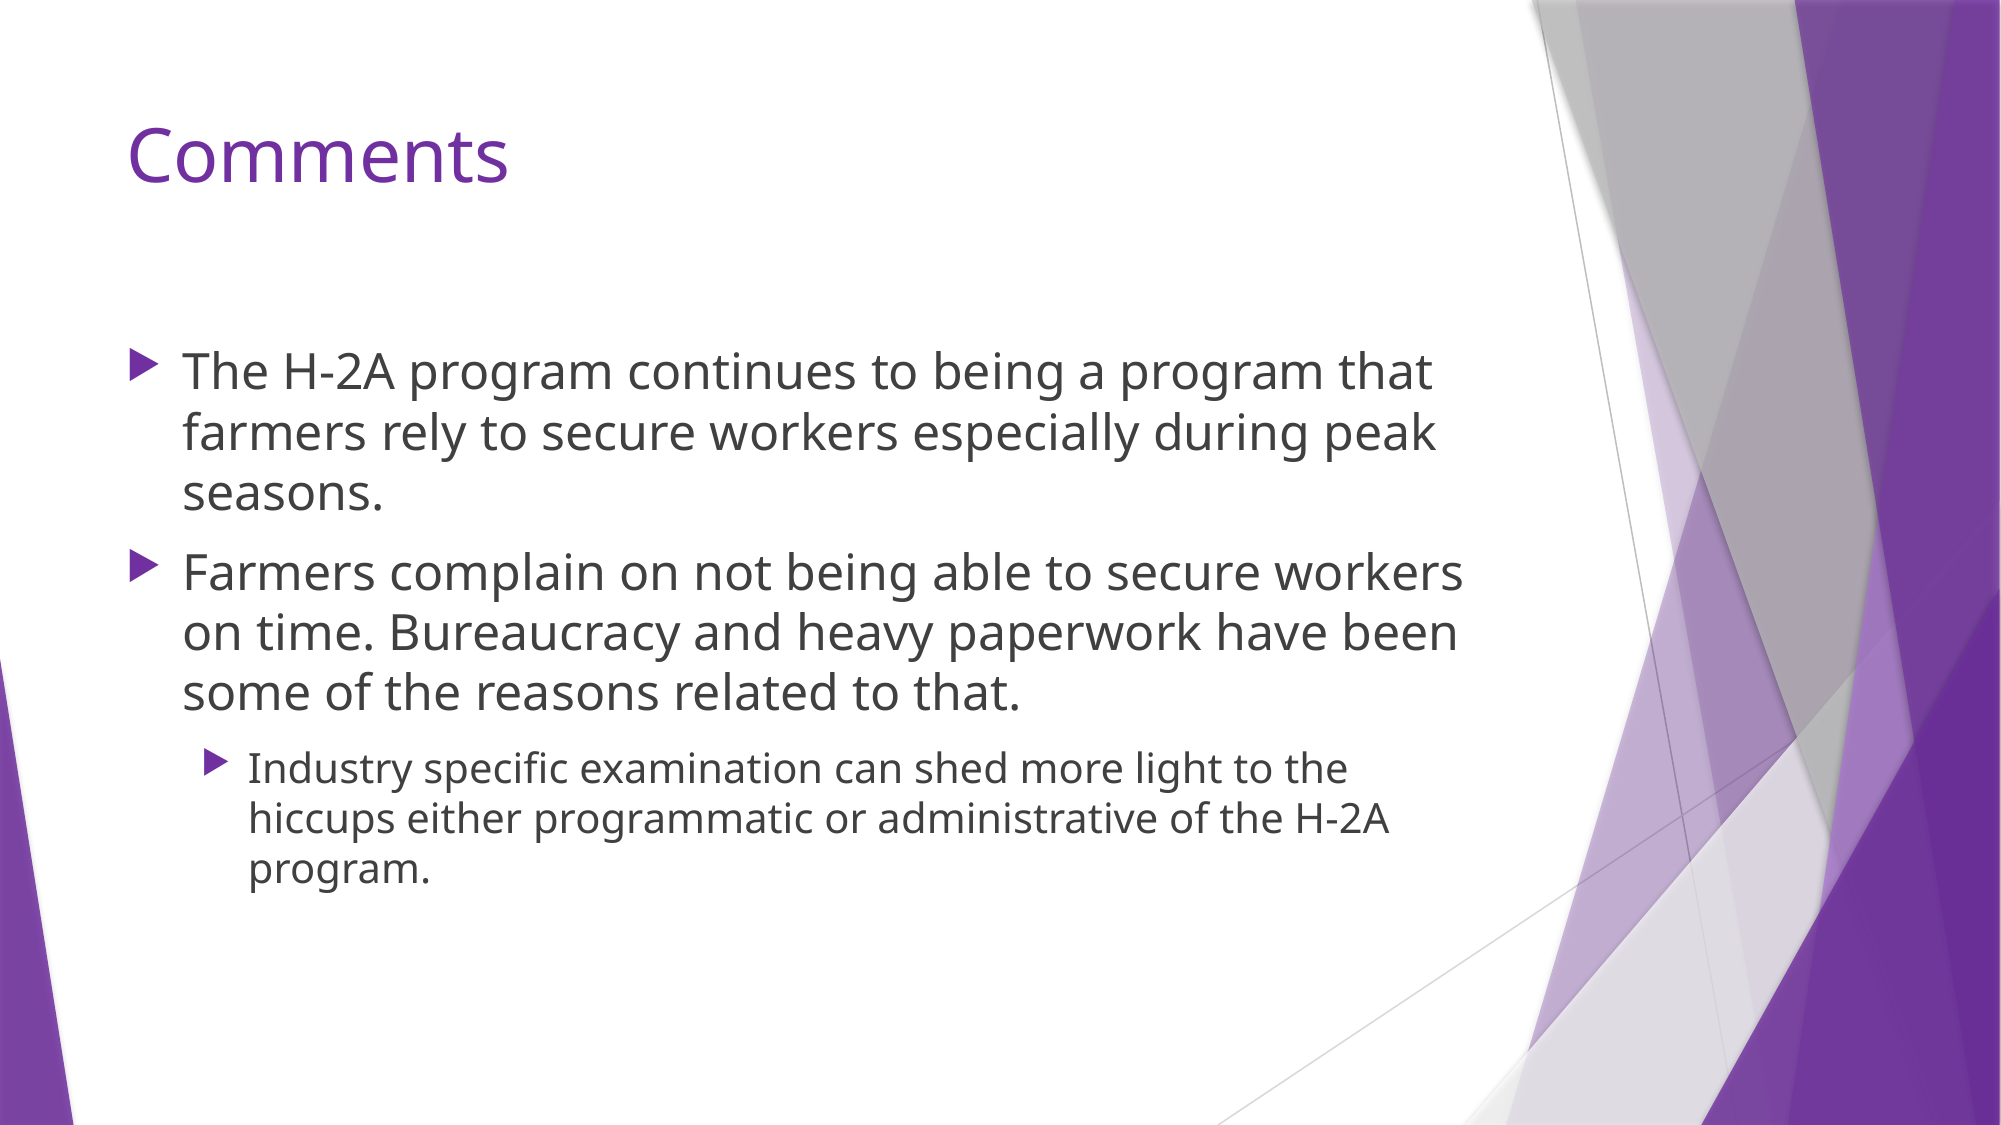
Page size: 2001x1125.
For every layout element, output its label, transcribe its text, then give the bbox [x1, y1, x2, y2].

title Comments [111, 99, 1522, 317]
list The H-2A program continues to being a program that farmers rely to secure workers especially during peak seasons. Farmers complain on not being able to secure workers on time. Bureaucracy and heavy paperwork have been some of the reasons related to that. Industry specific examination can shed more light to the hiccups either programmatic or administrative of the H-2A program. [111, 332, 1522, 970]
